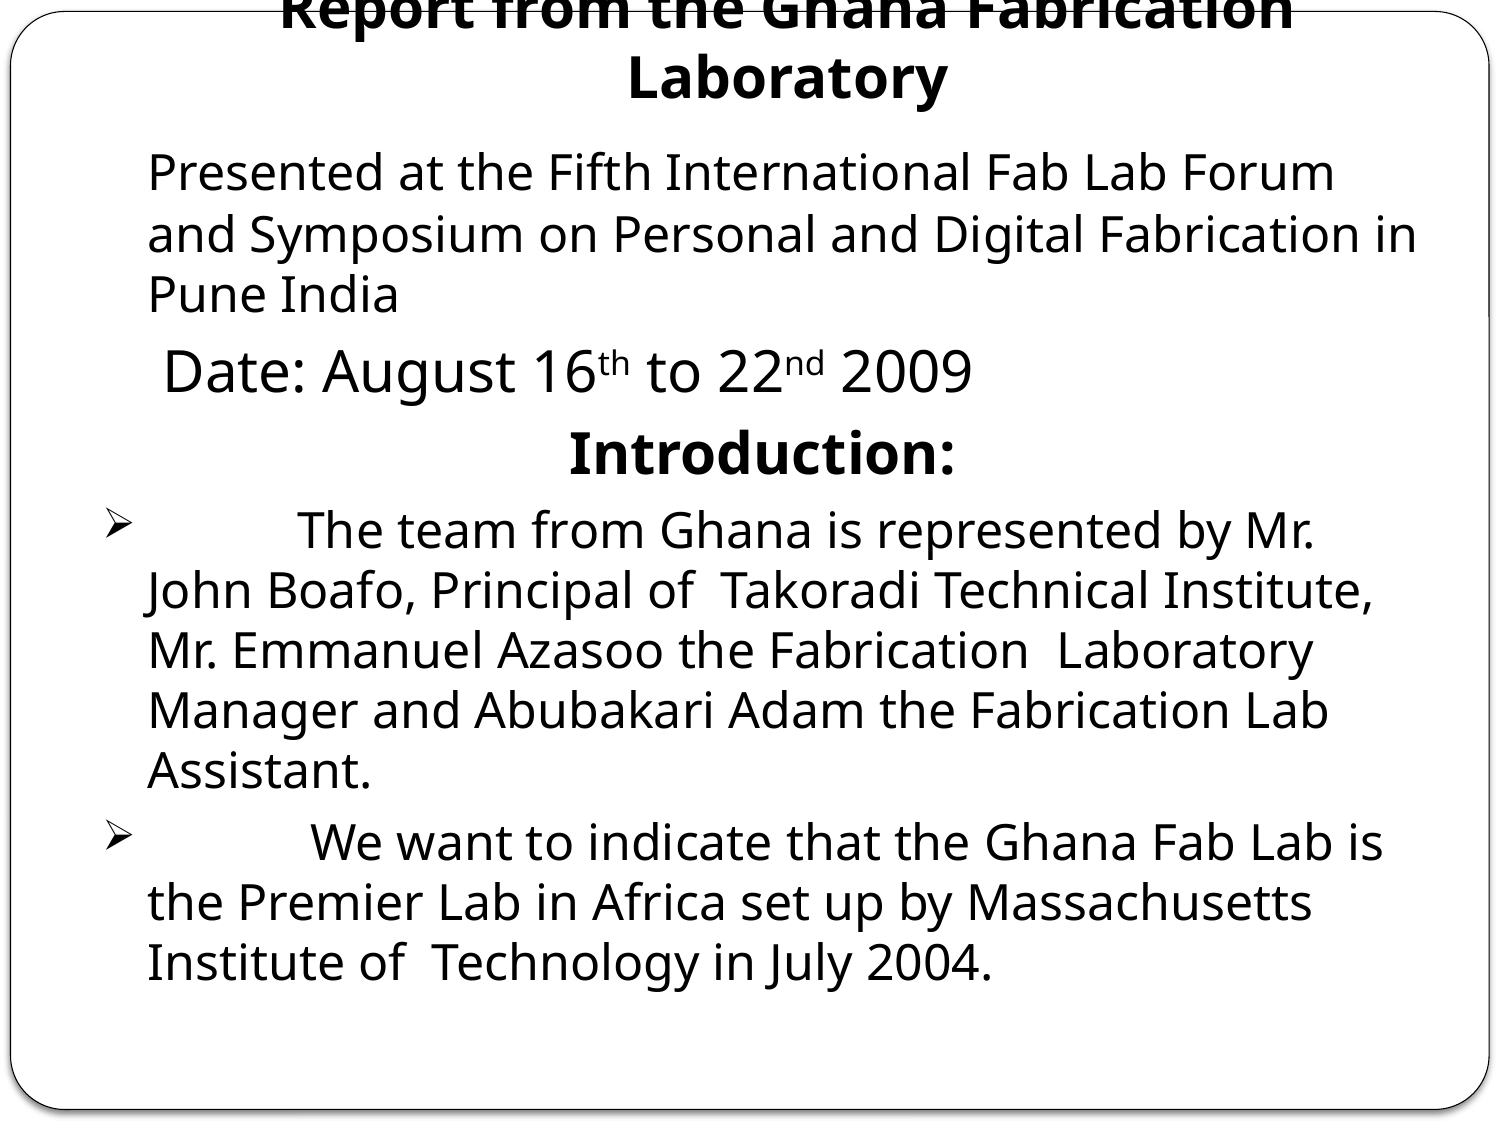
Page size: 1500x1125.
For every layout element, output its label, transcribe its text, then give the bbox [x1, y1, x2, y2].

list Presented at the Fifth International Fab Lab Forum and Symposium on Personal and Digital Fabrication in Pune India Date: August 16th to 22nd 2009 Introduction: The team from Ghana is represented by Mr. John Boafo, Principal of Takoradi Technical Institute, Mr. Emmanuel Azasoo the Fabrication Laboratory Manager and Abubakari Adam the Fabrication Lab Assistant. We want to indicate that the Ghana Fab Lab is the Premier Lab in Africa set up by Massachusetts Institute of Technology in July 2004. [87, 125, 1438, 1038]
title Report from the Ghana Fabrication Laboratory [150, 24, 1425, 125]
